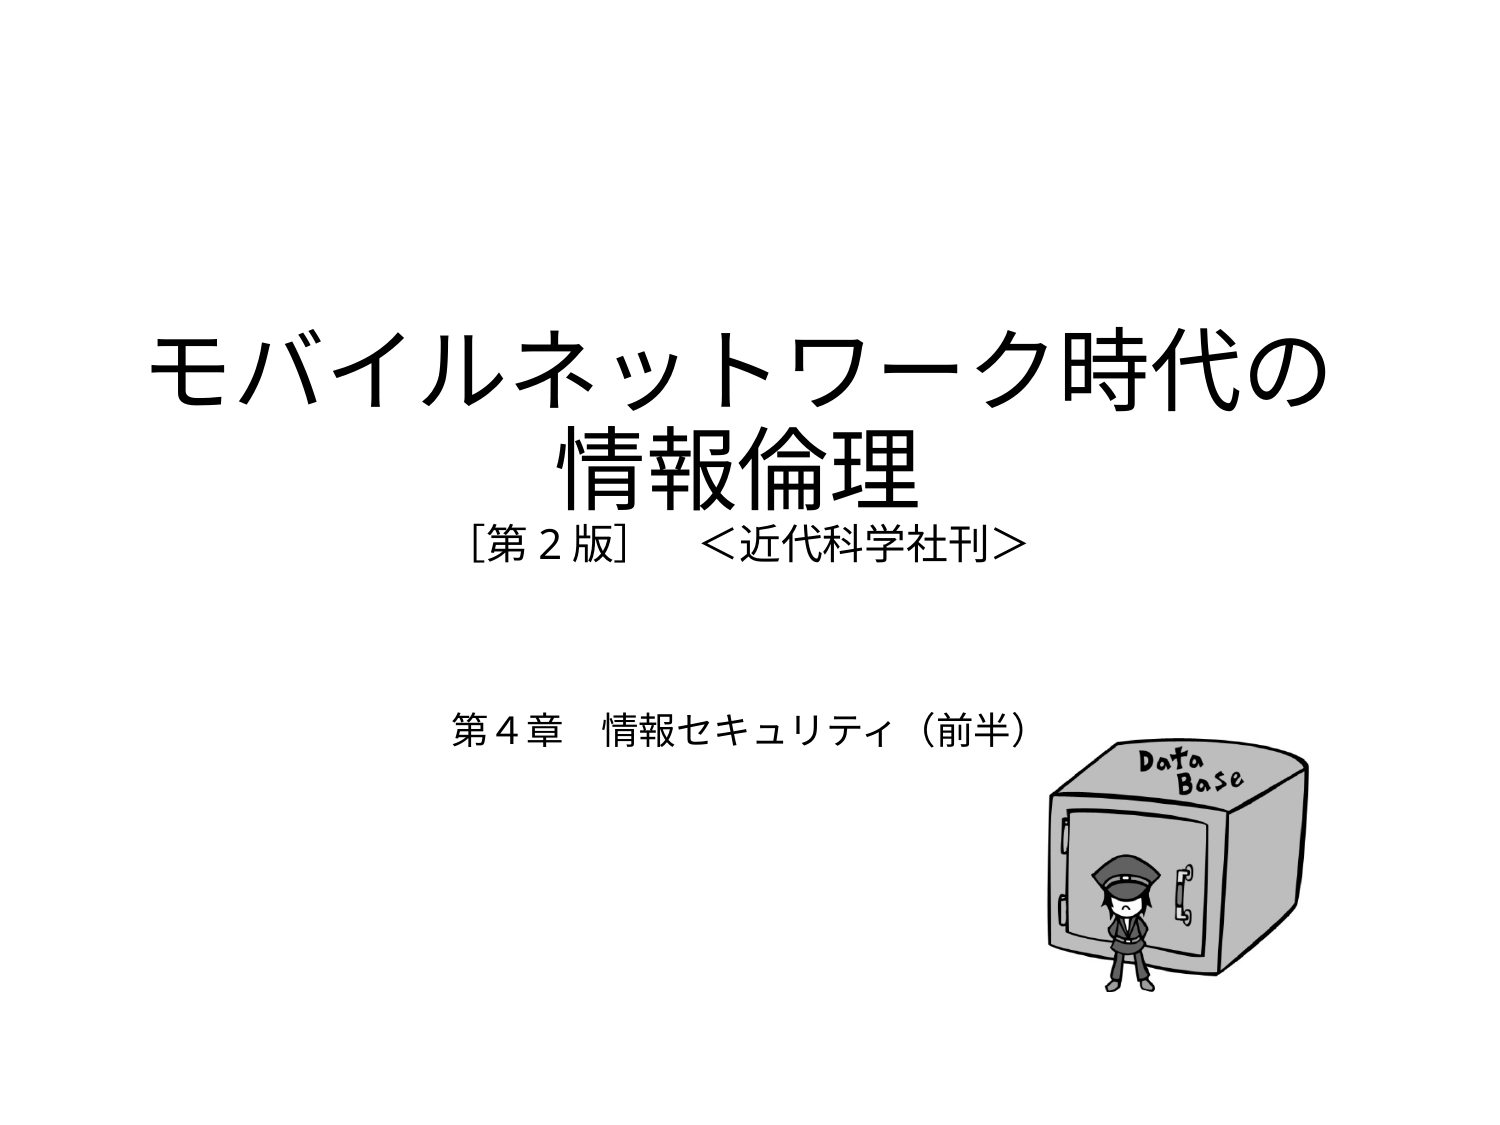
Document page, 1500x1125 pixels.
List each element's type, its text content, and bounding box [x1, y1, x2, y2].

title モバイルネットワーク時代の情報倫理 ［第2版］ ＜近代科学社刊＞ [112, 184, 1365, 576]
picture [1040, 733, 1315, 992]
subtitle 第４章 情報セキュリティ（前半） [187, 704, 1313, 787]
